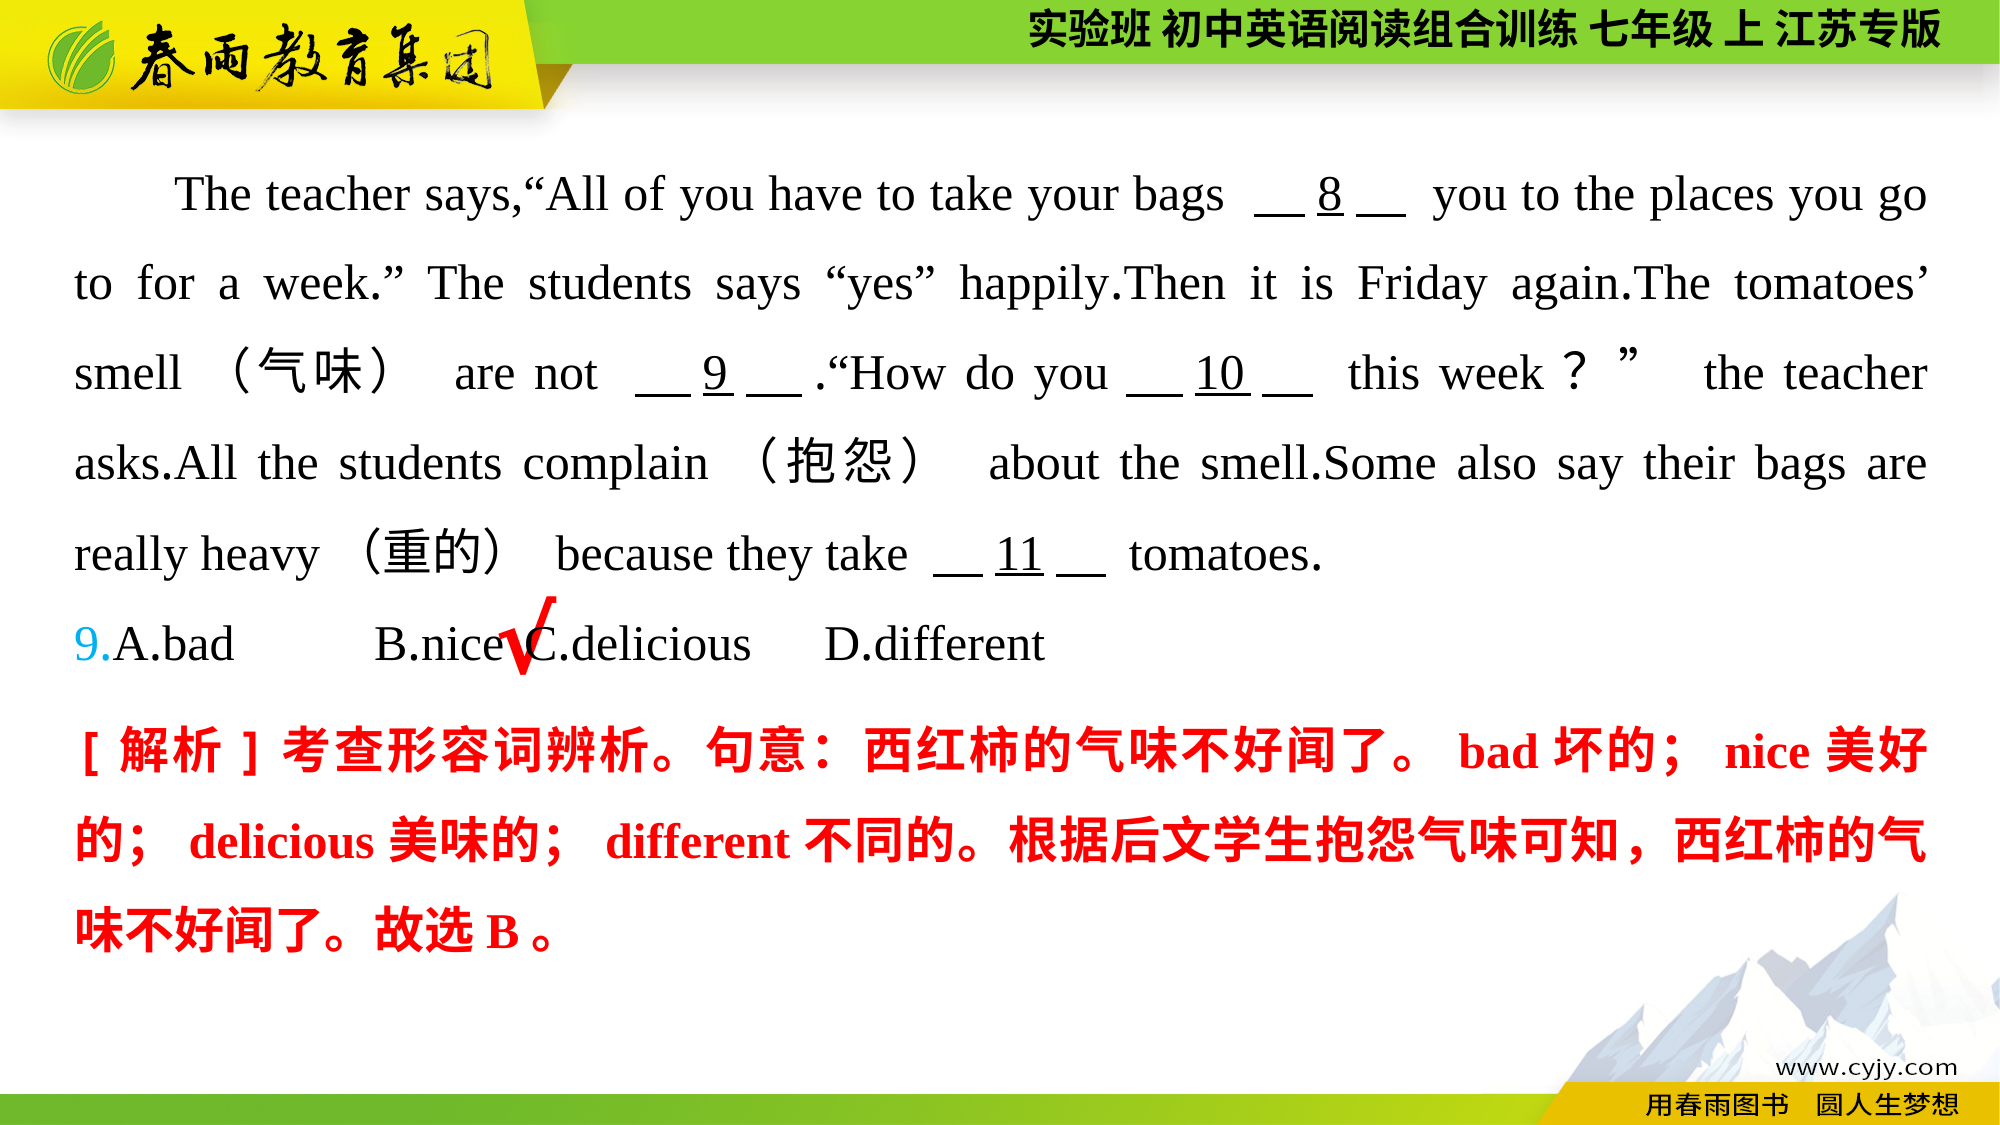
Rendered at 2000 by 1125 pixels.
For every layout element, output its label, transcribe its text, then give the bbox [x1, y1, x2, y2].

text_box [解析]考查形容词辨析。句意：西红柿的气味不好闻了。bad坏的；nice美好的；delicious美味的；different不同的。根据后文学生抱怨气味可知，西红柿的气味不好闻了。故选B。 [59, 680, 1944, 966]
picture [0, 0, 2000, 1125]
list The teacher says,“All of you have to take your bags 8 you to the places you go to for a week.” The students says “yes” happily.Then it is Friday again.The tomatoes’ smell（气味） are not 9 .“How do you 10 this week？” the teacher asks.All the students complain（抱怨） about the smell.Some also say their bags are really heavy（重的） because they take 11 tomatoes. 9.A.bad B.nice C.delicious D.different [59, 122, 1944, 680]
